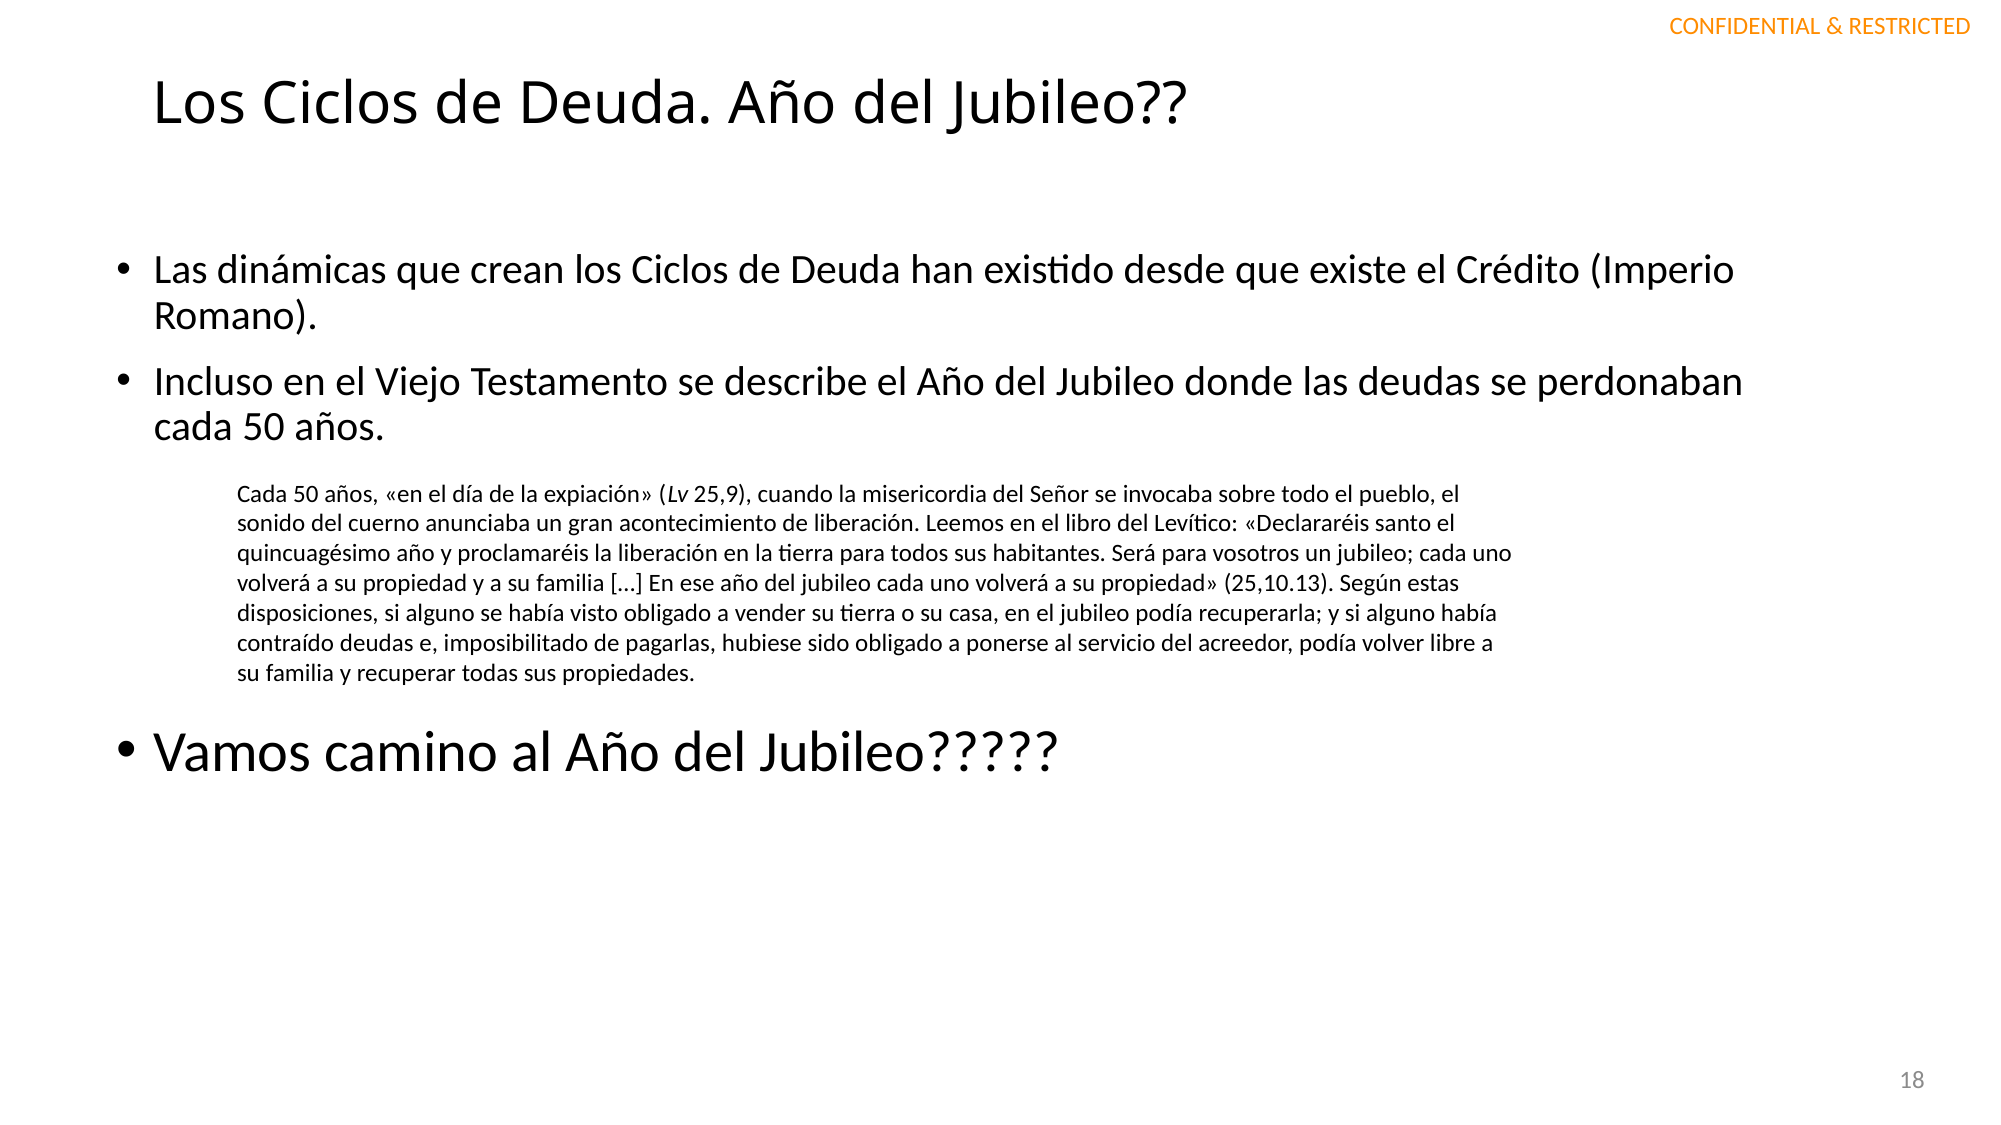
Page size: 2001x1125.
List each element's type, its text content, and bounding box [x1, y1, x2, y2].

title Los Ciclos de Deuda. Año del Jubileo?? [137, 59, 1863, 150]
list Las dinámicas que crean los Ciclos de Deuda han existido desde que existe el Crédito (Imperio Romano). Incluso en el Viejo Testamento se describe el Año del Jubileo donde las deudas se perdonaban cada 50 años. Vamos camino al Año del Jubileo????? [101, 240, 1827, 955]
text_box Cada 50 años, «en el día de la expiación» (Lv 25,9), cuando la misericordia del Señor se invocaba sobre todo el pueblo, el sonido del cuerno anunciaba un gran acontecimiento de liberación. Leemos en el libro del Levítico: «Declararéis santo el quincuagésimo año y proclamaréis la liberación en la tierra para todos sus habitantes. Será para vosotros un jubileo; cada uno volverá a su propiedad y a su familia […] En ese año del jubileo cada uno volverá a su propiedad» (25,10.13). Según estas disposiciones, si alguno se había visto obligado a vender su tierra o su casa, en el jubileo podía recuperarla; y si alguno había contraído deudas e, imposibilitado de pagarlas, hubiese sido obligado a ponerse al servicio del acreedor, podía volver libre a su familia y recuperar todas sus propiedades. [222, 469, 1539, 694]
footer 18 [1871, 1048, 1953, 1109]
